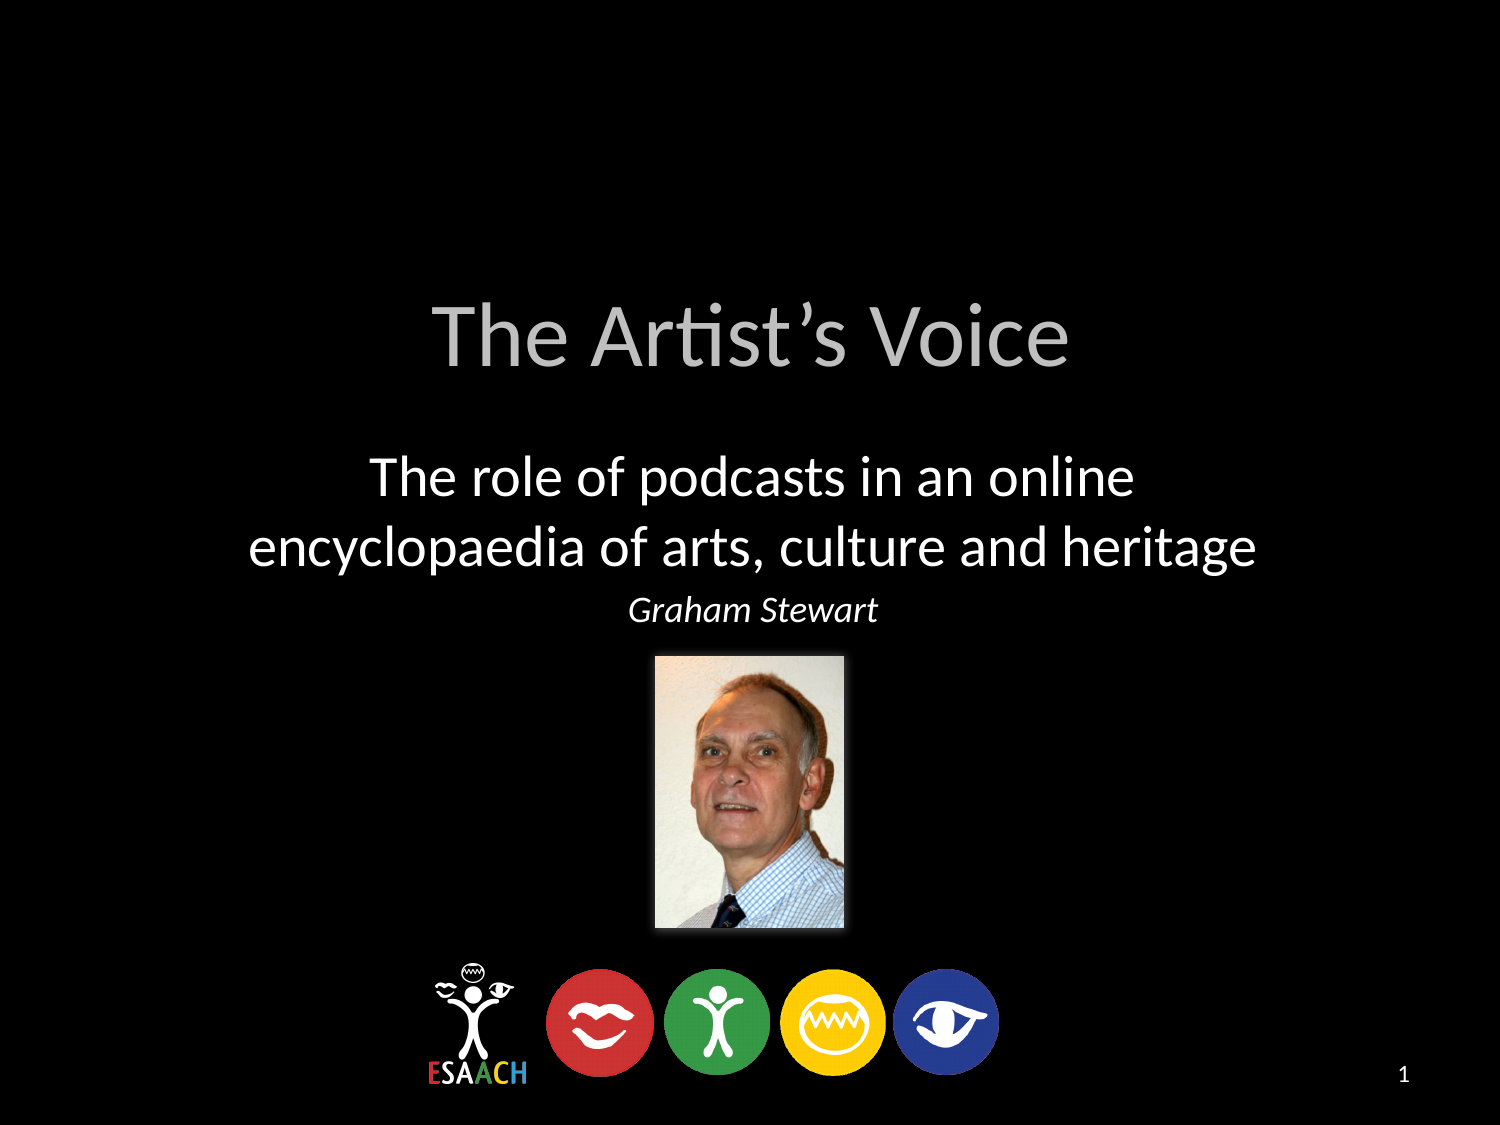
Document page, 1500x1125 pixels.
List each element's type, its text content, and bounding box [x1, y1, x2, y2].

picture [546, 969, 654, 1077]
picture [664, 969, 770, 1075]
picture [893, 969, 999, 1075]
picture [780, 969, 886, 1076]
subtitle The role of podcasts in an online encyclopaedia of arts, culture and heritage Graham Stewart [228, 430, 1279, 718]
picture [655, 655, 844, 928]
picture [429, 963, 526, 1084]
slide_number 1 [1074, 1042, 1425, 1103]
title The Artist’s Voice [114, 209, 1390, 451]
